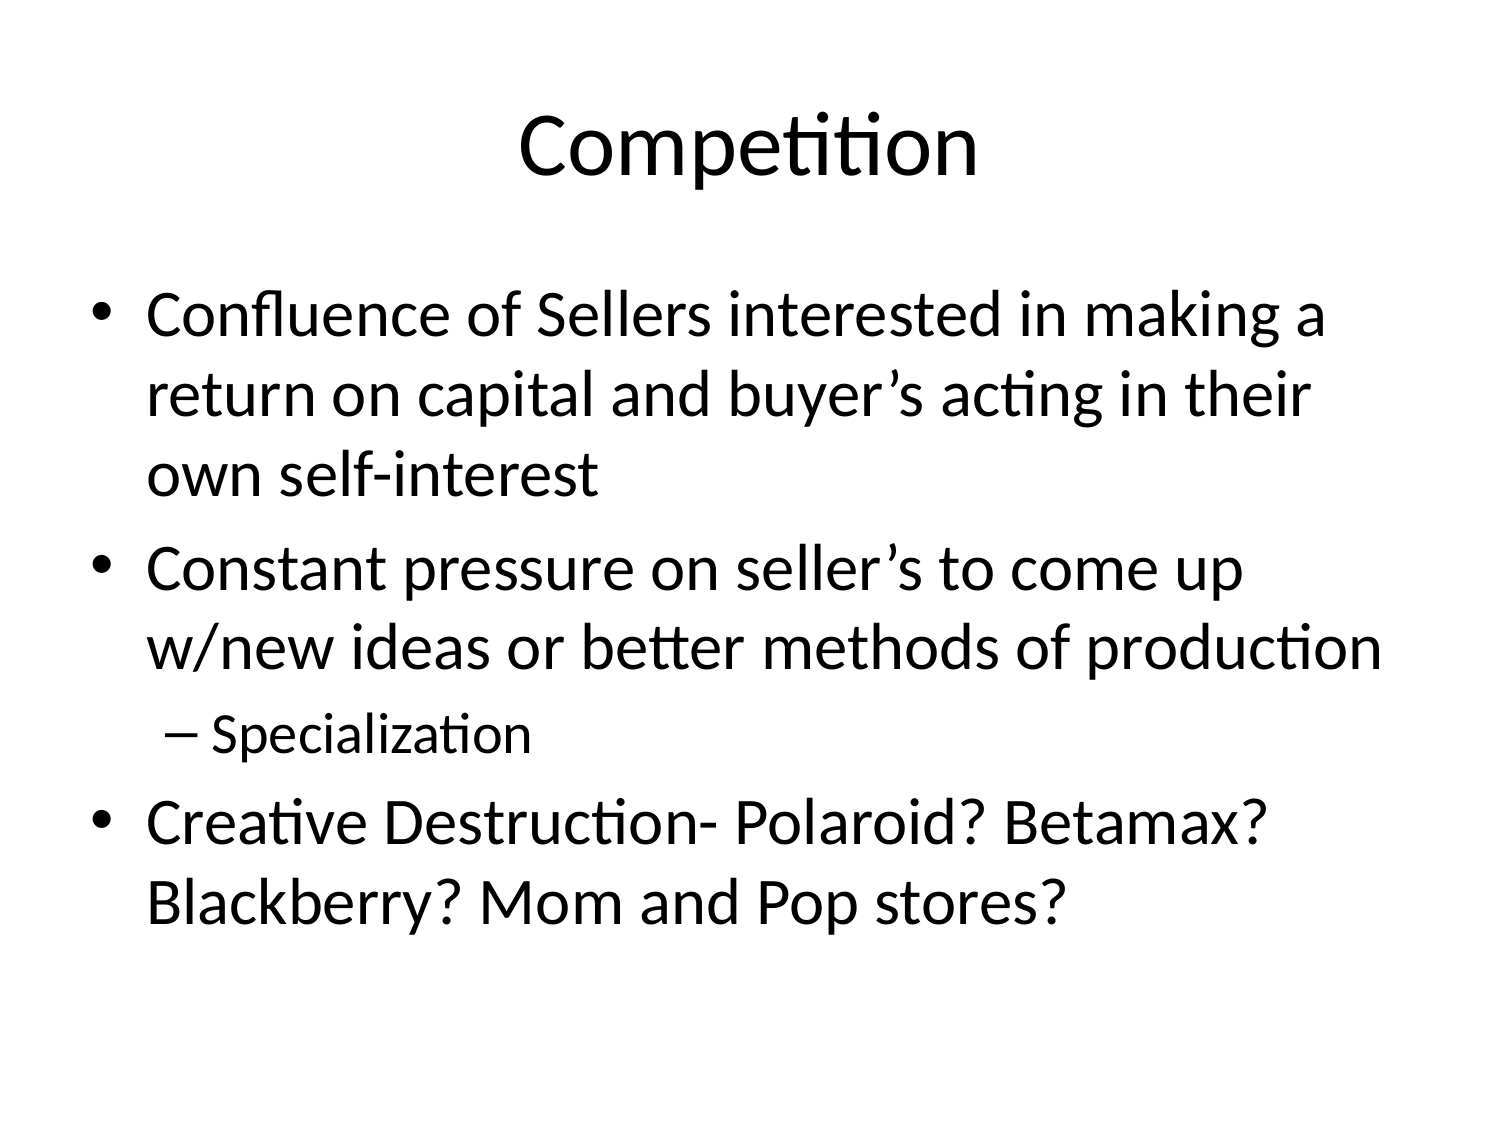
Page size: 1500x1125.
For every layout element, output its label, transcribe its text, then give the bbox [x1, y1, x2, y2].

title Competition [75, 45, 1425, 233]
list Confluence of Sellers interested in making a return on capital and buyer’s acting in their own self-interest Constant pressure on seller’s to come up w/new ideas or better methods of production Specialization Creative Destruction- Polaroid? Betamax? Blackberry? Mom and Pop stores? [75, 262, 1425, 1005]
